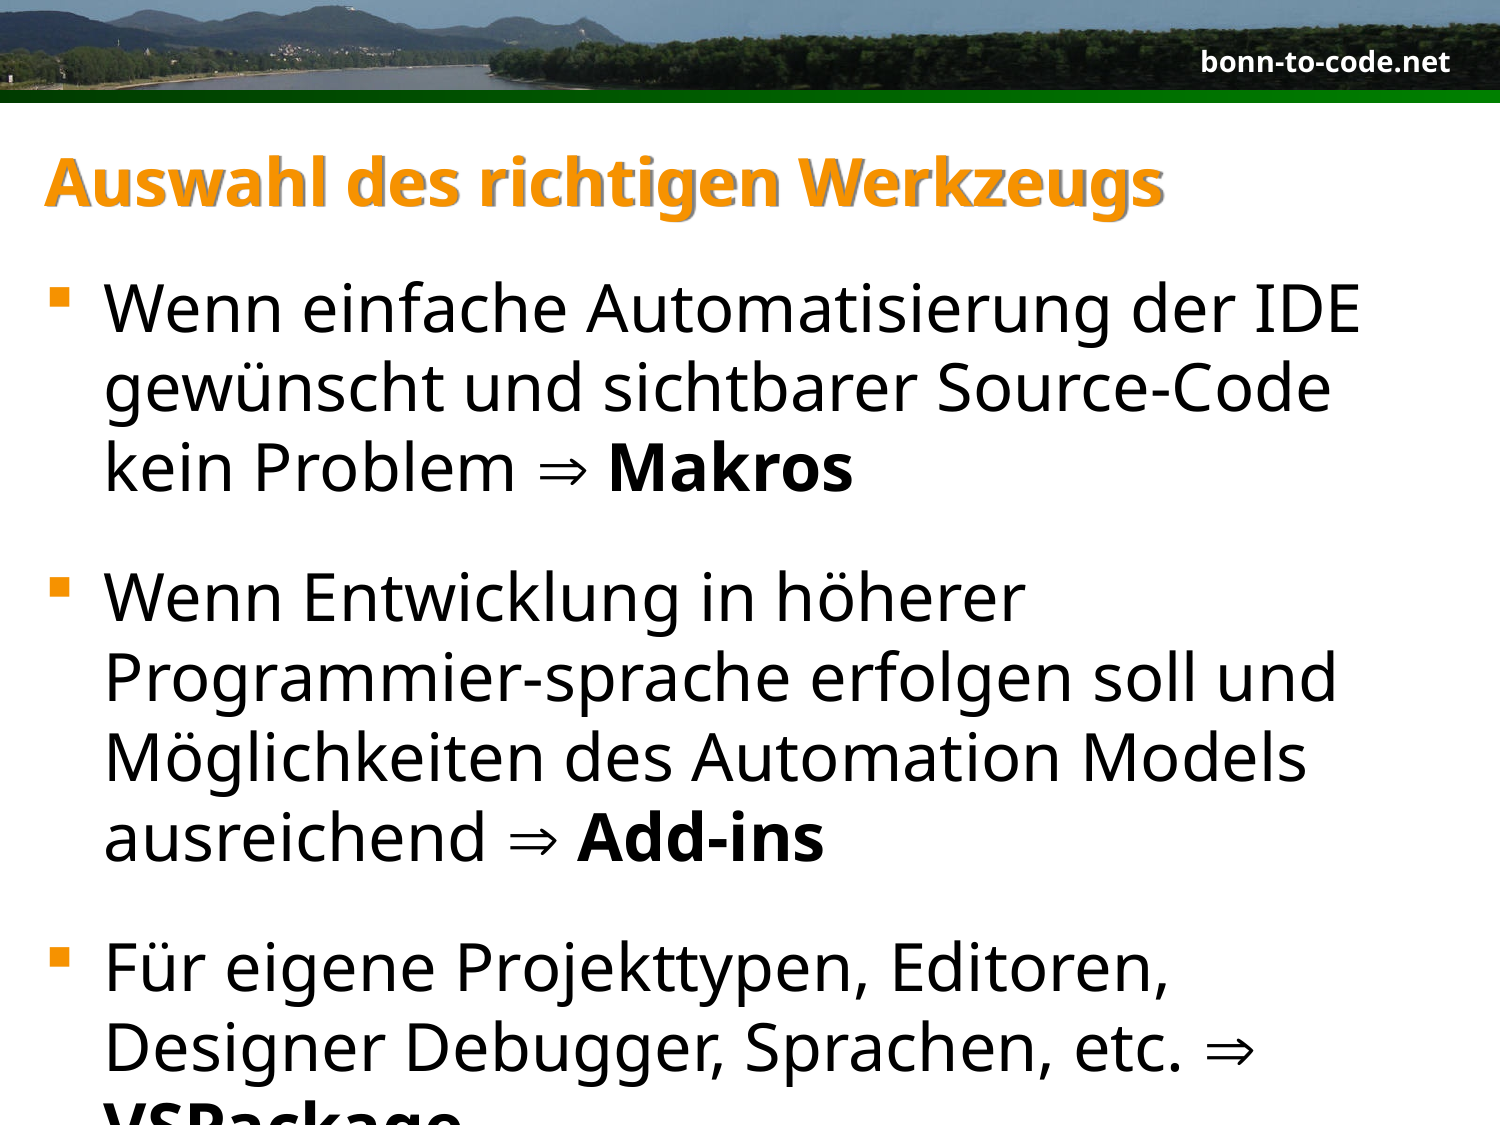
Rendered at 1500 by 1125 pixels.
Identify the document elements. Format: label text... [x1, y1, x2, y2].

list Wenn einfache Automatisierung der IDE gewünscht und sichtbarer Source-Code kein Problem  Makros Wenn Entwicklung in höherer Programmier-sprache erfolgen soll und Möglichkeiten des Automation Models ausreichend  Add-ins Für eigene Projekttypen, Editoren, Designer Debugger, Sprachen, etc.  VSPackage [29, 257, 1471, 1114]
picture [0, 0, 1500, 90]
title Auswahl des richtigen Werkzeugs [29, 101, 1471, 257]
